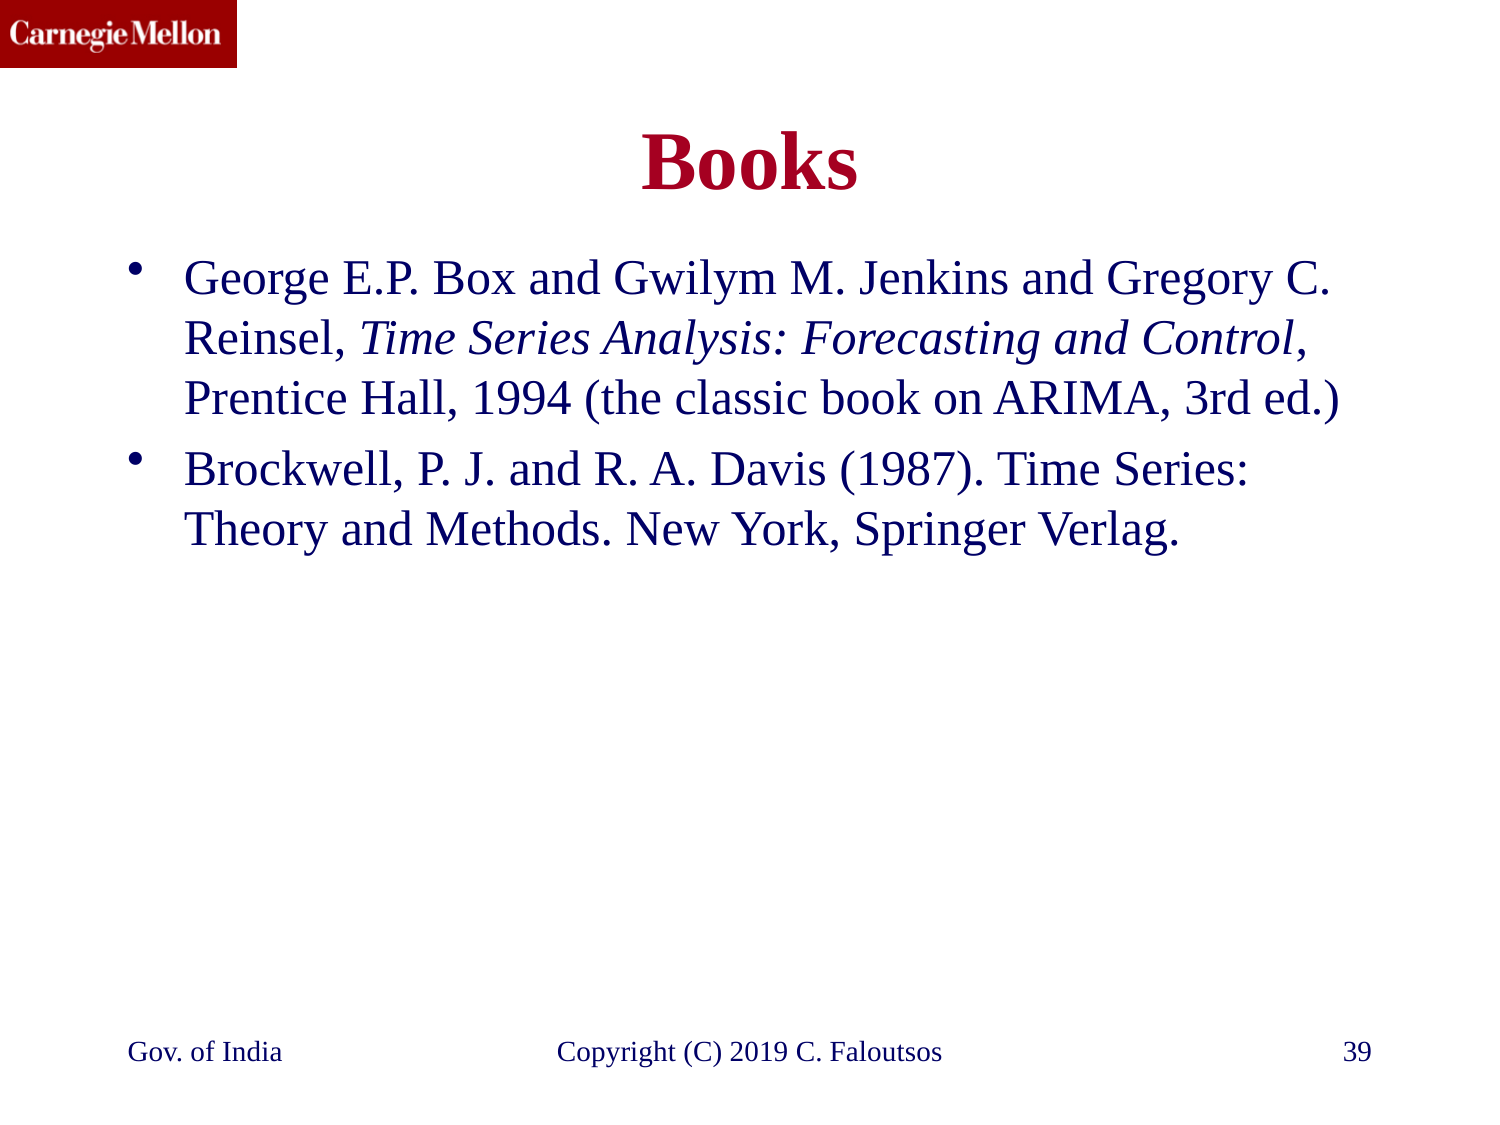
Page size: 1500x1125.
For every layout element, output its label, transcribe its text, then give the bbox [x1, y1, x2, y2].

picture [0, 0, 237, 68]
slide_number Gov. of India [112, 1024, 426, 1101]
slide_number 39 [1074, 1024, 1388, 1101]
title Books [112, 99, 1388, 213]
list George E.P. Box and Gwilym M. Jenkins and Gregory C. Reinsel, Time Series Analysis: Forecasting and Control, Prentice Hall, 1994 (the classic book on ARIMA, 3rd ed.) Brockwell, P. J. and R. A. Davis (1987). Time Series: Theory and Methods. New York, Springer Verlag. [112, 237, 1388, 1001]
footer Copyright (C) 2019 C. Faloutsos [512, 1024, 988, 1101]
